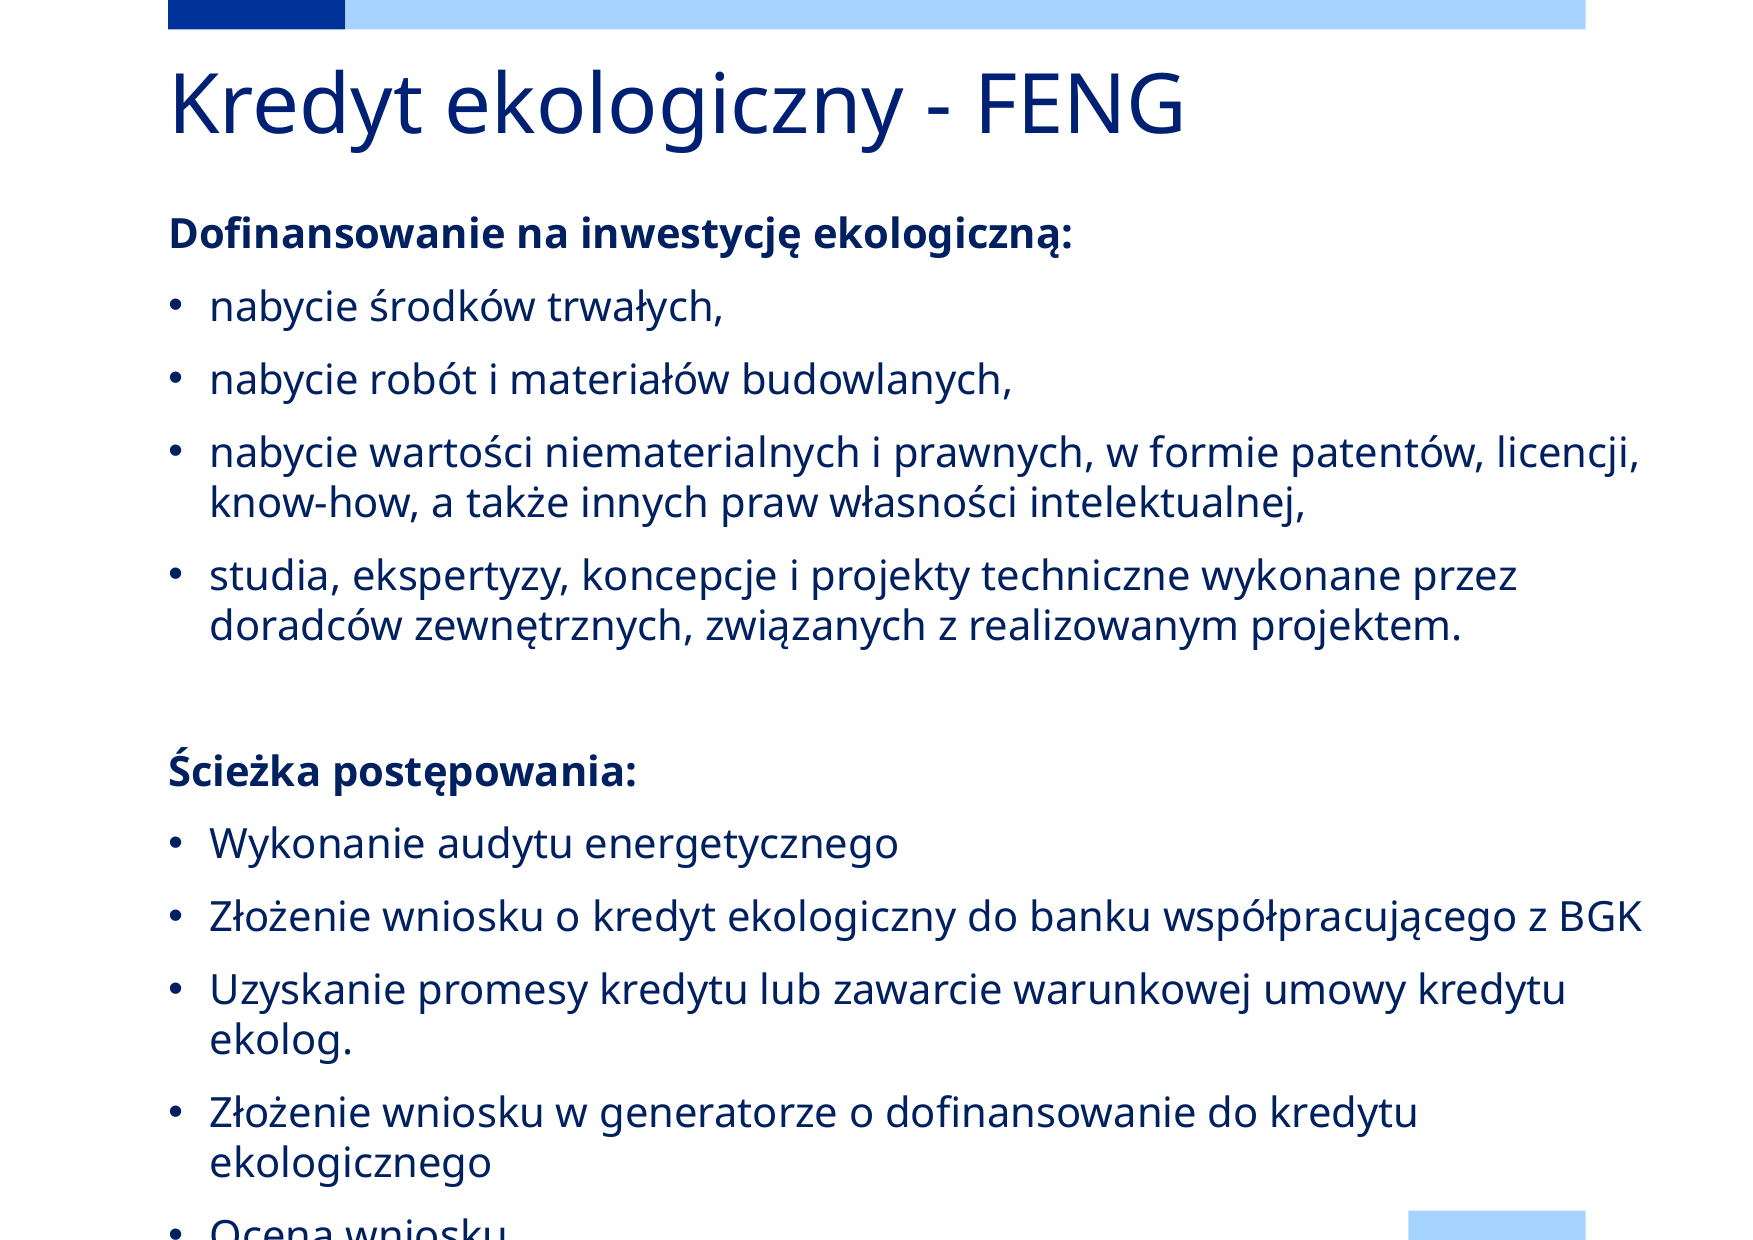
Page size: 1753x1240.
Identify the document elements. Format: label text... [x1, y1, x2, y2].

list Dofinansowanie na inwestycję ekologiczną: nabycie środków trwałych, nabycie robót i materiałów budowlanych, nabycie wartości niematerialnych i prawnych, w formie patentów, licencji, know-how, a także innych praw własności intelektualnej, studia, ekspertyzy, koncepcje i projekty techniczne wykonane przez doradców zewnętrznych, związanych z realizowanym projektem. Ścieżka postępowania: Wykonanie audytu energetycznego Złożenie wniosku o kredyt ekologiczny do banku współpracującego z BGK Uzyskanie promesy kredytu lub zawarcie warunkowej umowy kredytu ekolog. Złożenie wniosku w generatorze o dofinansowanie do kredytu ekologicznego Ocena wniosku [167, 206, 1689, 1181]
title Kredyt ekologiczny - FENG [167, 74, 1587, 208]
